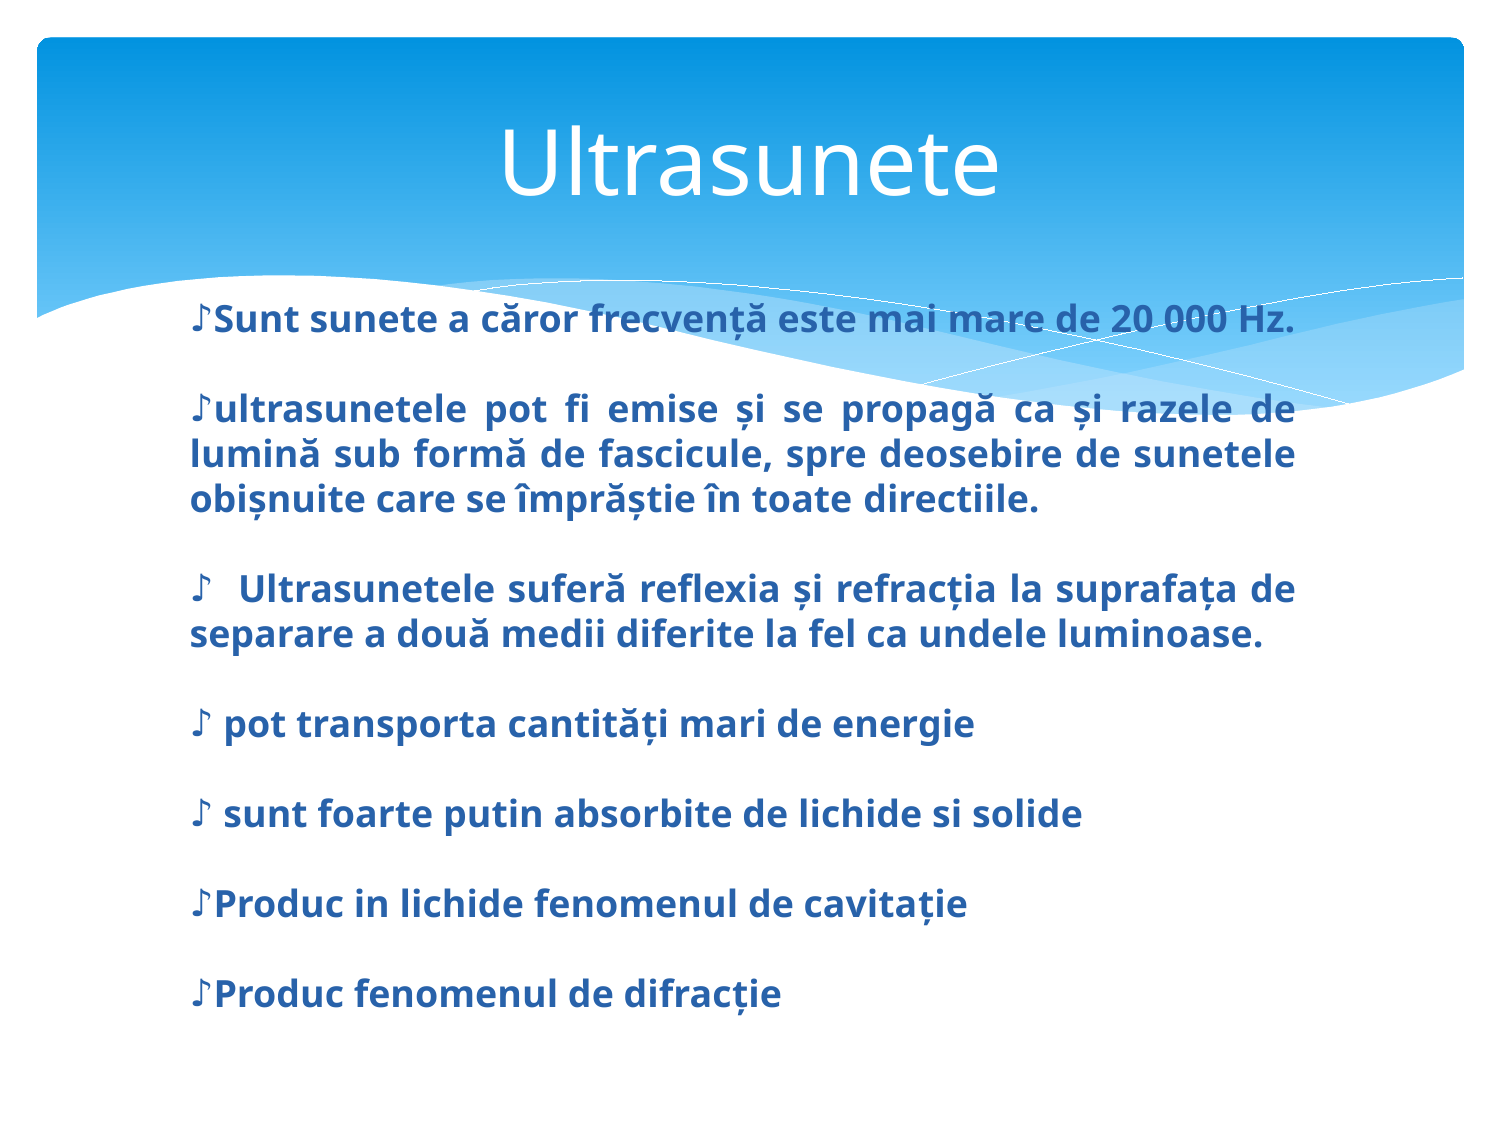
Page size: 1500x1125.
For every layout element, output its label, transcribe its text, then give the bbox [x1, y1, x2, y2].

title Ultrasunete [75, 55, 1425, 261]
text_box Sunt sunete a căror frecvenţă este mai mare de 20 000 Hz. ultrasunetele pot fi emise şi se propagă ca şi razele de lumină sub formă de fascicule, spre deosebire de sunetele obişnuite care se împrăştie în toate directiile. Ultrasunetele suferă reflexia şi refracţia la suprafaţa de separare a două medii diferite la fel ca undele luminoase. pot transporta cantități mari de energie sunt foarte putin absorbite de lichide si solide Produc in lichide fenomenul de cavitație Produc fenomenul de difracție [174, 287, 1313, 1023]
